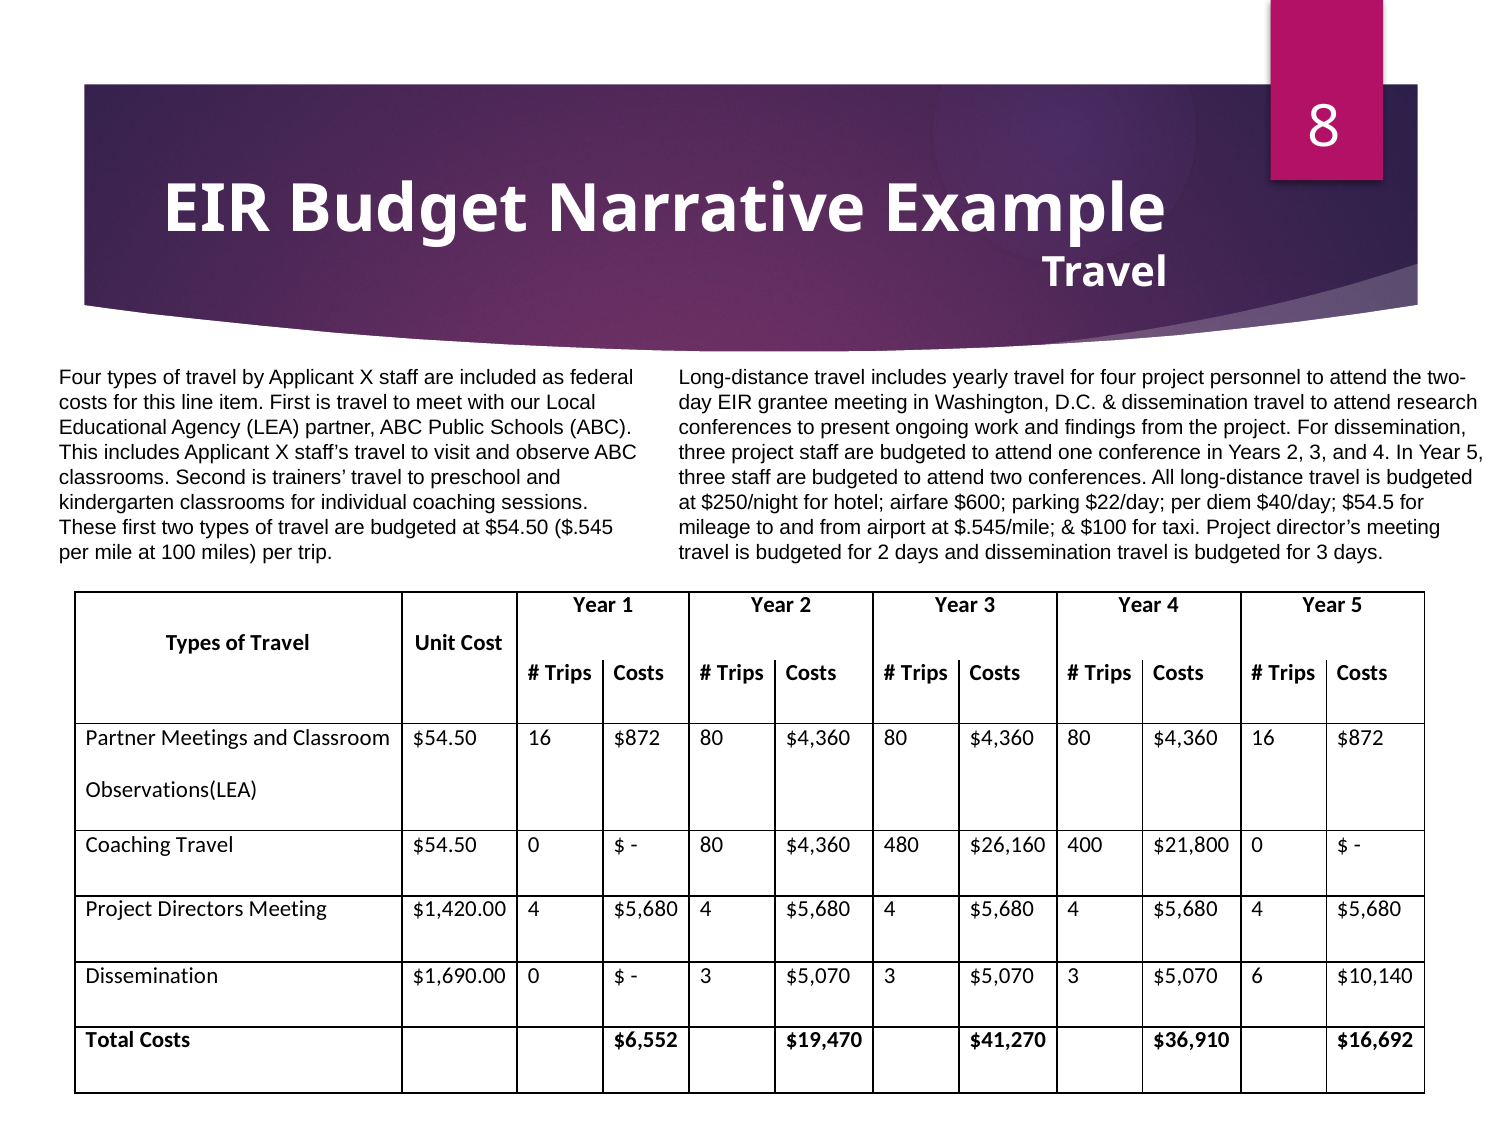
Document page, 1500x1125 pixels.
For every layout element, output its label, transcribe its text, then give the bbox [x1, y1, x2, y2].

table_cell [738, 831, 774, 895]
table_cell [1058, 1028, 1111, 1092]
table_cell $1,690.00 [403, 963, 516, 1026]
table_cell [1111, 963, 1142, 1026]
table_header Year 4 [1111, 593, 1240, 660]
table_cell $5,070 [1143, 963, 1240, 1026]
table_cell [927, 897, 958, 961]
table_cell [1111, 831, 1142, 895]
table_cell Costs [1143, 660, 1240, 723]
table_cell # Trips [1058, 660, 1142, 723]
table_header Year 5 [1289, 593, 1424, 660]
table_cell $5,680 [1327, 897, 1424, 961]
table_cell 16 [518, 724, 563, 830]
table_cell 80 [690, 724, 738, 830]
table_cell [738, 1028, 774, 1092]
table_cell Partner Meetings and Classroom Observations(LEA) [76, 724, 401, 830]
table_header [518, 593, 563, 660]
table_cell $4,360 [960, 724, 1056, 830]
table_cell $6,552 [604, 1028, 688, 1092]
table_cell $5,680 [776, 897, 872, 961]
table_cell $ - [604, 963, 688, 1026]
table_cell [563, 963, 602, 1026]
table_header Unit Cost [403, 593, 516, 660]
table_cell $5,680 [1143, 897, 1240, 961]
table_cell $54.50 [403, 724, 516, 830]
table_cell $872 [1327, 724, 1424, 830]
table_cell $19,470 [776, 1028, 872, 1092]
slide_number 8 [1259, 48, 1390, 175]
table_cell [76, 660, 401, 723]
table_cell Costs [776, 660, 872, 723]
table_cell Costs [960, 660, 1056, 723]
table_cell $5,680 [604, 897, 688, 961]
table_cell 4 [874, 897, 927, 961]
table_cell [874, 1028, 927, 1092]
table_cell $1,420.00 [403, 897, 516, 961]
table_cell [690, 1028, 738, 1092]
table_cell $ - [1327, 831, 1424, 895]
table_header Year 2 [738, 593, 872, 660]
table_cell [738, 963, 774, 1026]
table_cell [403, 1028, 516, 1092]
table_cell 80 [874, 724, 927, 830]
table_cell 4 [518, 897, 563, 961]
table_cell $4,360 [1143, 724, 1240, 830]
table_cell 4 [690, 897, 738, 961]
table_cell $26,160 [960, 831, 1056, 895]
table_cell [563, 831, 602, 895]
table_header Types of Travel [76, 593, 401, 660]
table_cell [1289, 1028, 1326, 1092]
title EIR Budget Narrative Example Travel [142, 196, 1183, 313]
table_cell $ - [604, 831, 688, 895]
table_cell # Trips [518, 660, 602, 723]
text_box Four types of travel by Applicant X staff are included as federal costs for this line item. First is travel to meet with our Local Educational Agency (LEA) partner, ABC Public Schools (ABC). This includes Applicant X staff’s travel to visit and observe ABC classrooms. Second is trainers’ travel to preschool and kindergarten classrooms for individual coaching sessions. These first two types of travel are budgeted at $54.50 ($.545 per mile at 100 miles) per trip. [44, 356, 663, 572]
table_cell [738, 724, 774, 830]
table_cell [927, 831, 958, 895]
table_cell Project Directors Meeting [76, 897, 401, 961]
table_cell # Trips [874, 660, 958, 723]
table_cell Costs [604, 660, 688, 723]
table_cell $10,140 [1327, 963, 1424, 1026]
table_cell 480 [874, 831, 927, 895]
table_cell [927, 724, 958, 830]
table_cell 80 [690, 831, 738, 895]
table_cell [1289, 897, 1326, 961]
table_cell Coaching Travel [76, 831, 401, 895]
table_cell $5,680 [960, 897, 1056, 961]
table_cell [1111, 724, 1142, 830]
table_cell 400 [1058, 831, 1111, 895]
table_cell [518, 1028, 563, 1092]
table_cell [1111, 1028, 1142, 1092]
table_cell $54.50 [403, 831, 516, 895]
table_cell $21,800 [1143, 831, 1240, 895]
table_cell 80 [1058, 724, 1111, 830]
table_cell $36,910 [1143, 1028, 1240, 1092]
table_cell [1111, 897, 1142, 961]
table_cell 16 [1242, 724, 1289, 830]
table_cell [1289, 831, 1326, 895]
table_cell Costs [1327, 660, 1424, 723]
table_cell $872 [604, 724, 688, 830]
table_header [874, 593, 927, 660]
table_cell [563, 897, 602, 961]
table_header Year 1 [563, 593, 688, 660]
table_header [690, 593, 738, 660]
table_cell 0 [518, 963, 563, 1026]
table_cell $41,270 [960, 1028, 1056, 1092]
text_box Long-distance travel includes yearly travel for four project personnel to attend the two-day EIR grantee meeting in Washington, D.C. & dissemination travel to attend research conferences to present ongoing work and findings from the project. For dissemination, three project staff are budgeted to attend one conference in Years 2, 3, and 4. In Year 5, three staff are budgeted to attend two conferences. All long-distance travel is budgeted at $250/night for hotel; airfare $600; parking $22/day; per diem $40/day; $54.5 for mileage to and from airport at $.545/mile; & $100 for taxi. Project director’s meeting travel is budgeted for 2 days and dissemination travel is budgeted for 3 days. [663, 355, 1500, 571]
table_cell $5,070 [776, 963, 872, 1026]
table_cell $16,692 [1327, 1028, 1424, 1092]
table_cell Dissemination [76, 963, 401, 1026]
table_cell [1289, 963, 1326, 1026]
table_cell [563, 724, 602, 830]
table_cell 0 [518, 831, 563, 895]
table_cell 4 [1058, 897, 1111, 961]
table_cell 3 [690, 963, 738, 1026]
table_cell 4 [1242, 897, 1289, 961]
table_cell [927, 1028, 958, 1092]
table_cell 0 [1242, 831, 1289, 895]
table_cell $5,070 [960, 963, 1056, 1026]
table_cell Total Costs [76, 1028, 401, 1092]
table_cell # Trips [1242, 660, 1326, 723]
table_cell 6 [1242, 963, 1289, 1026]
table_cell [738, 897, 774, 961]
table_header Year 3 [927, 593, 1056, 660]
table_cell 3 [1058, 963, 1111, 1026]
table_header [1242, 593, 1289, 660]
table_cell # Trips [690, 660, 774, 723]
table_cell $4,360 [776, 724, 872, 830]
table_cell [563, 1028, 602, 1092]
table_cell 3 [874, 963, 927, 1026]
table_header [1058, 593, 1111, 660]
table_cell [927, 963, 958, 1026]
table_cell [1242, 1028, 1289, 1092]
table_cell $4,360 [776, 831, 872, 895]
table_cell [1289, 724, 1326, 830]
table_cell [403, 660, 516, 723]
